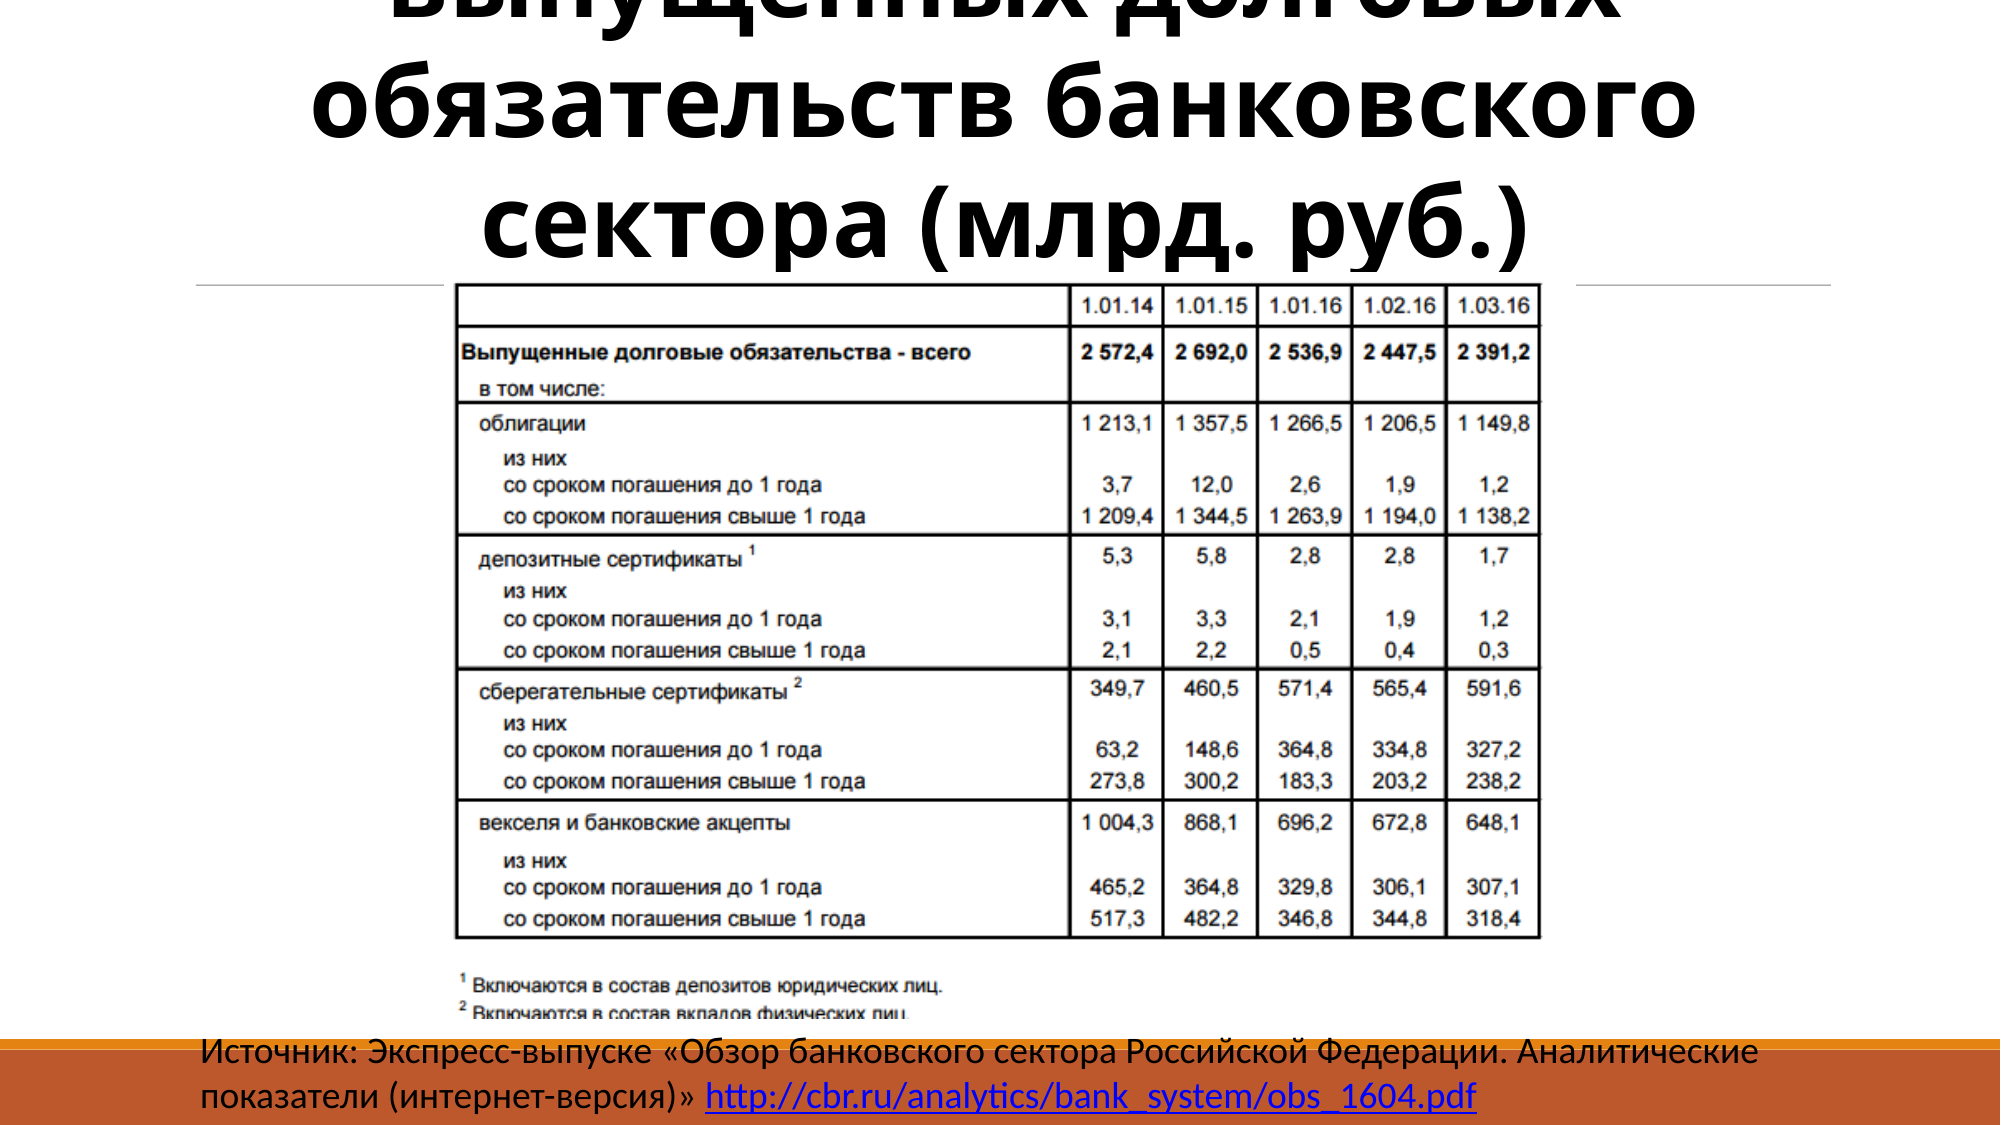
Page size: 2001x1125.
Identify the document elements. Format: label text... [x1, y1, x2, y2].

picture [444, 271, 1576, 1020]
text_box Источник: Экспресс-выпуске «Обзор банковского сектора Российской Федерации. Аналитические показатели (интернет-версия)» http://cbr.ru/analytics/bank_system/obs_1604.pdf [185, 1018, 1865, 1125]
text_box Основные характеристики выпущенных долговых обязательств банковского сектора (млрд. руб.) [180, 47, 1830, 285]
